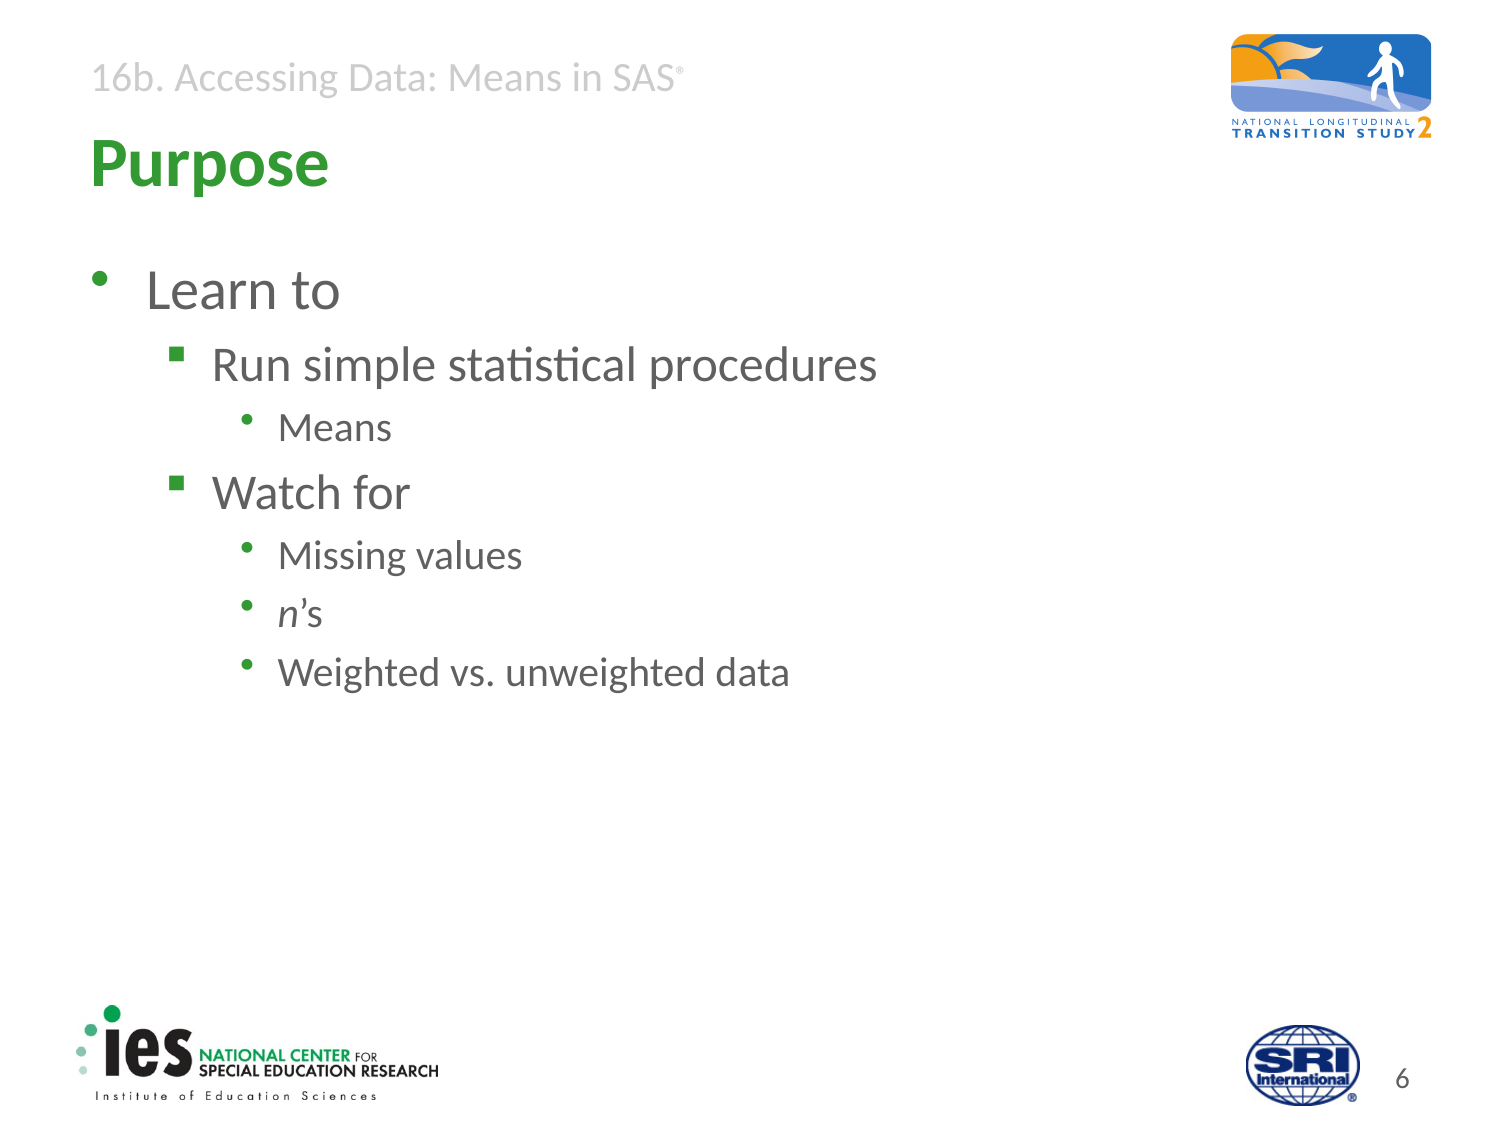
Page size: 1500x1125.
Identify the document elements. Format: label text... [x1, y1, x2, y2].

picture [1246, 1025, 1360, 1106]
title Purpose [74, 90, 1426, 226]
slide_number 5 [1321, 1051, 1426, 1125]
list Learn to Run simple statistical procedures Means Watch for Missing values n’s Weighted vs. unweighted data [74, 243, 1426, 987]
picture [76, 1005, 438, 1100]
